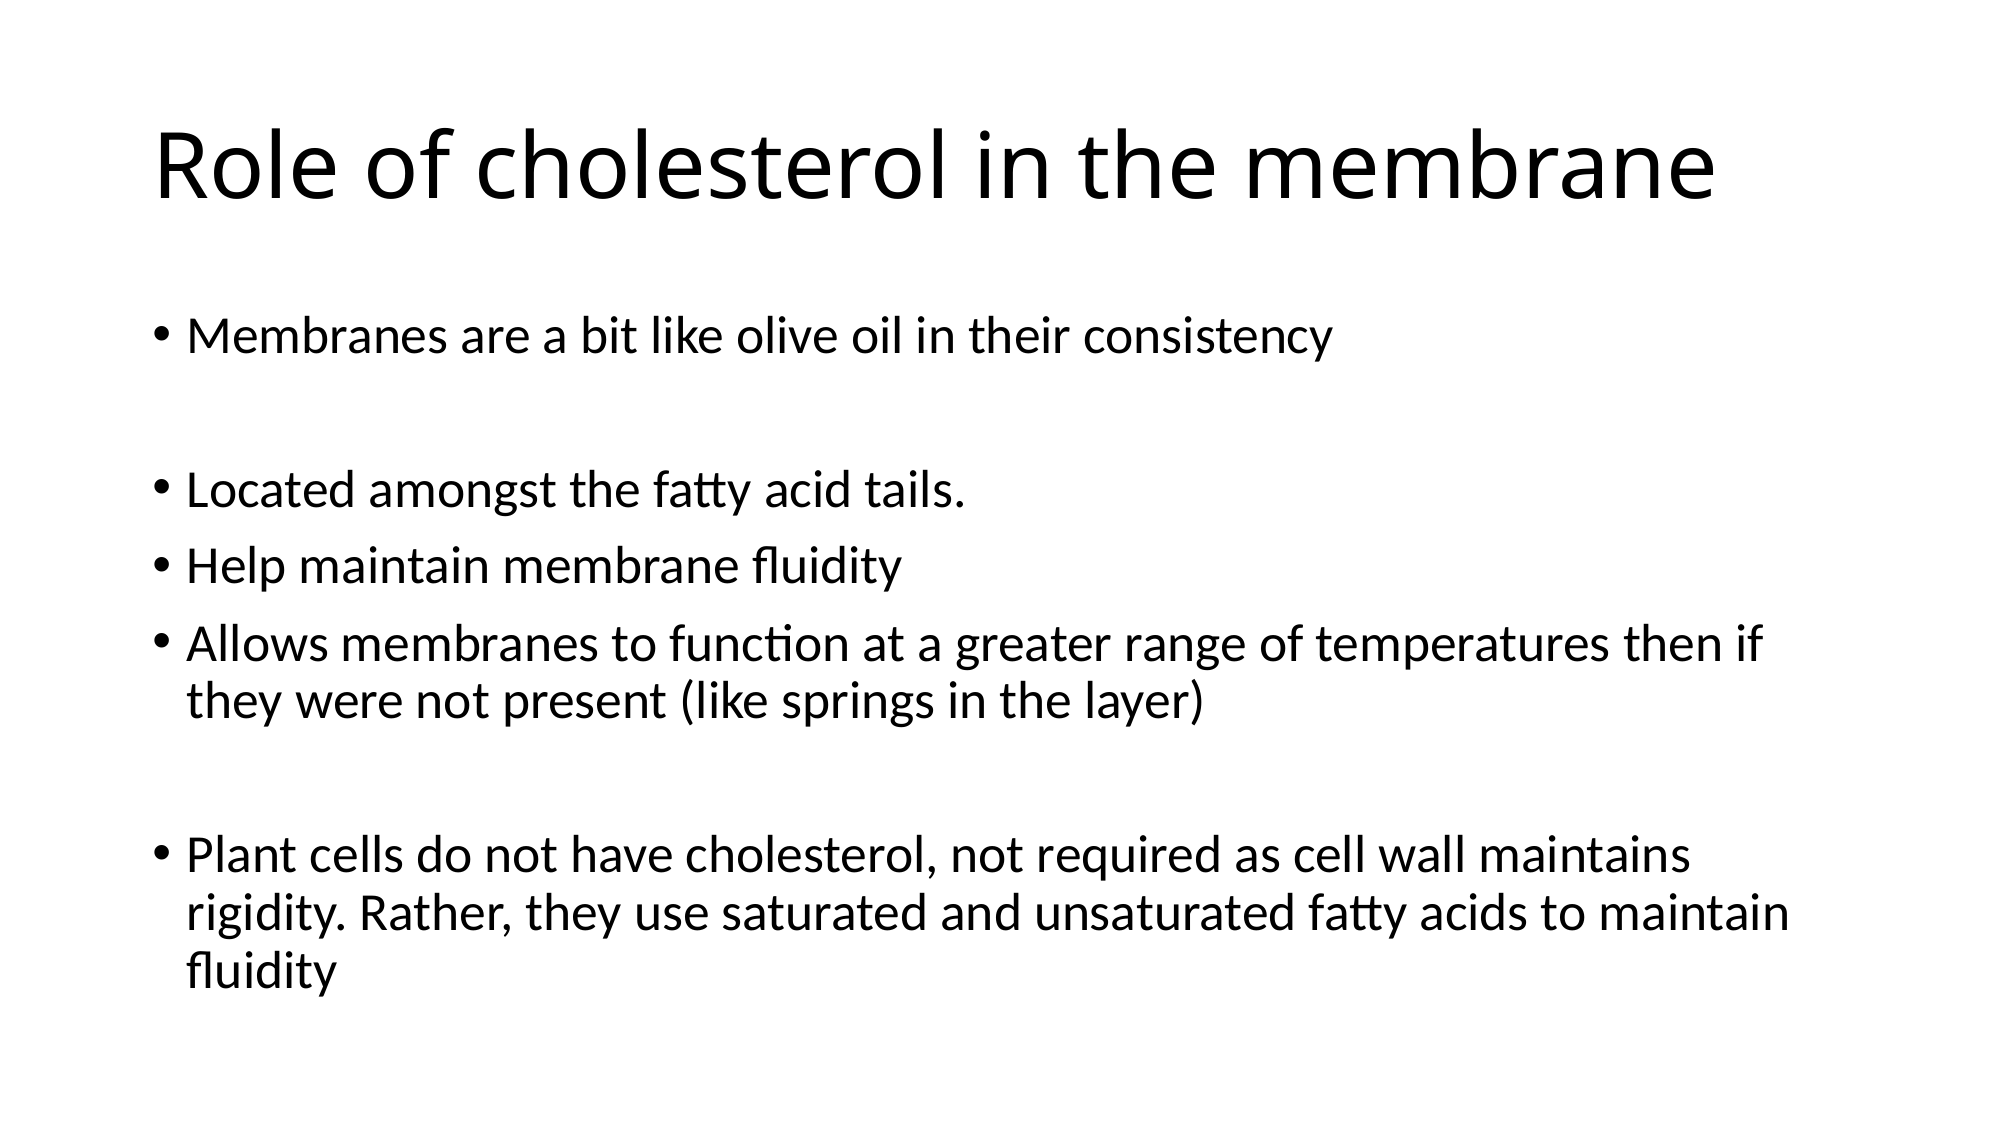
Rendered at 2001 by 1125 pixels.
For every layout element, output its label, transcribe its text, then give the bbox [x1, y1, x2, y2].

list Membranes are a bit like olive oil in their consistency Located amongst the fatty acid tails. Help maintain membrane fluidity Allows membranes to function at a greater range of temperatures then if they were not present (like springs in the layer) Plant cells do not have cholesterol, not required as cell wall maintains rigidity. Rather, they use saturated and unsaturated fatty acids to maintain fluidity [137, 299, 1863, 1014]
title Role of cholesterol in the membrane [137, 59, 1863, 278]
